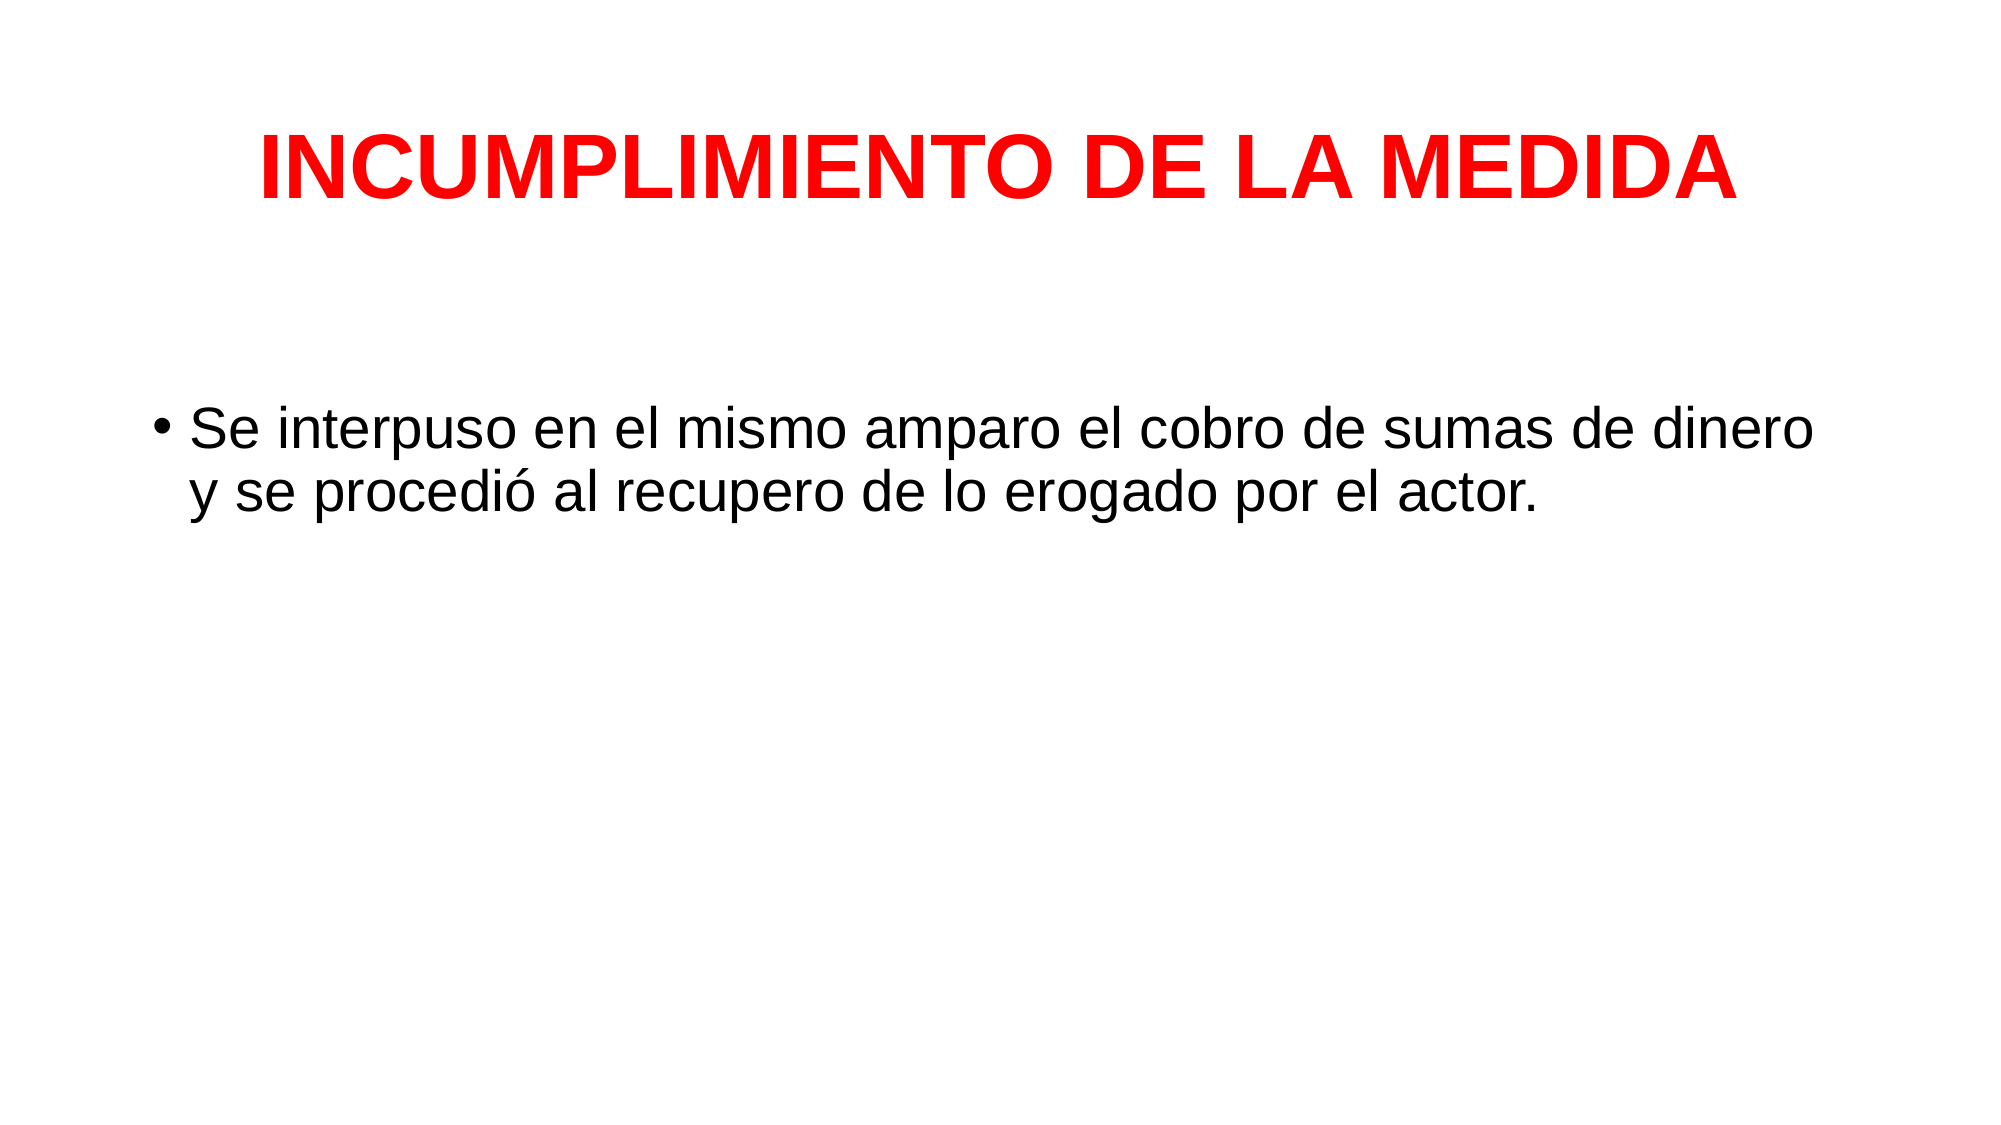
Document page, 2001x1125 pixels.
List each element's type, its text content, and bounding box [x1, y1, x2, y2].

list Se interpuso en el mismo amparo el cobro de sumas de dinero y se procedió al recupero de lo erogado por el actor. [137, 299, 1863, 1014]
title INCUMPLIMIENTO DE LA MEDIDA [137, 59, 1863, 278]
